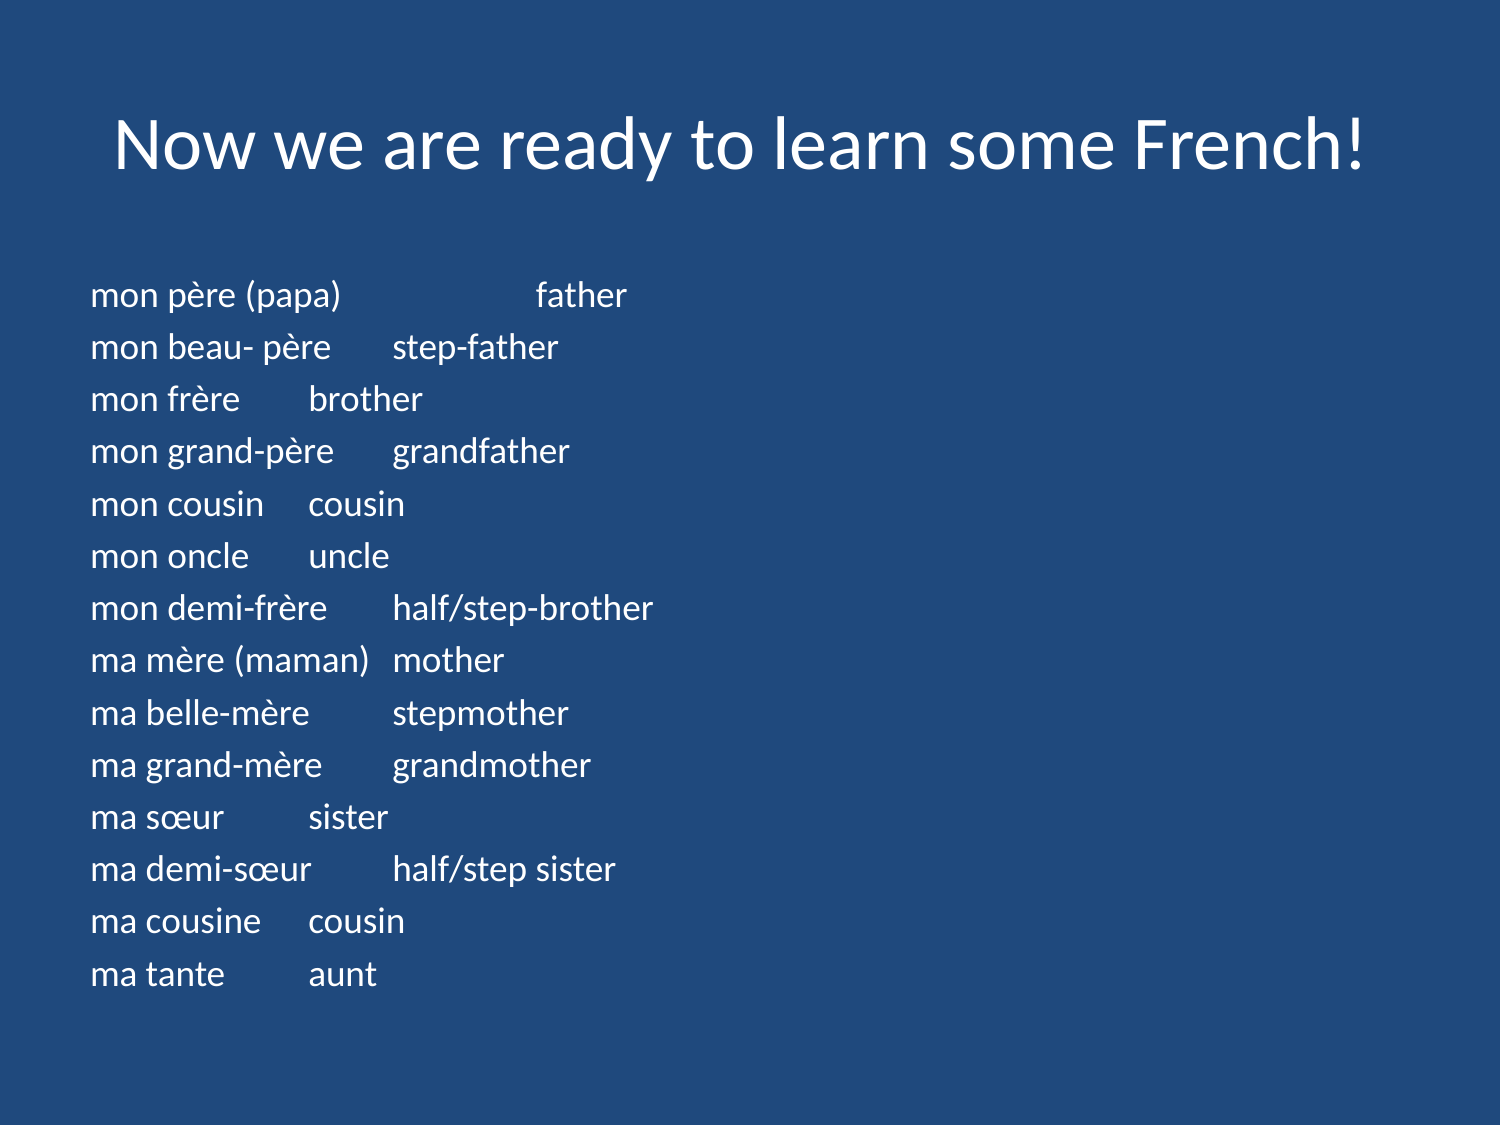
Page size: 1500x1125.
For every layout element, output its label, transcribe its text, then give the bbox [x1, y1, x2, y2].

list mon père (papa) father mon beau- père step-father mon frère brother mon grand-père grandfather mon cousin cousin mon oncle uncle mon demi-frère half/step-brother ma mère (maman) mother ma belle-mère stepmother ma grand-mère grandmother ma sœur sister ma demi-sœur half/step sister ma cousine cousin ma tante aunt [75, 262, 1425, 1005]
title Now we are ready to learn some French! [75, 45, 1425, 233]
